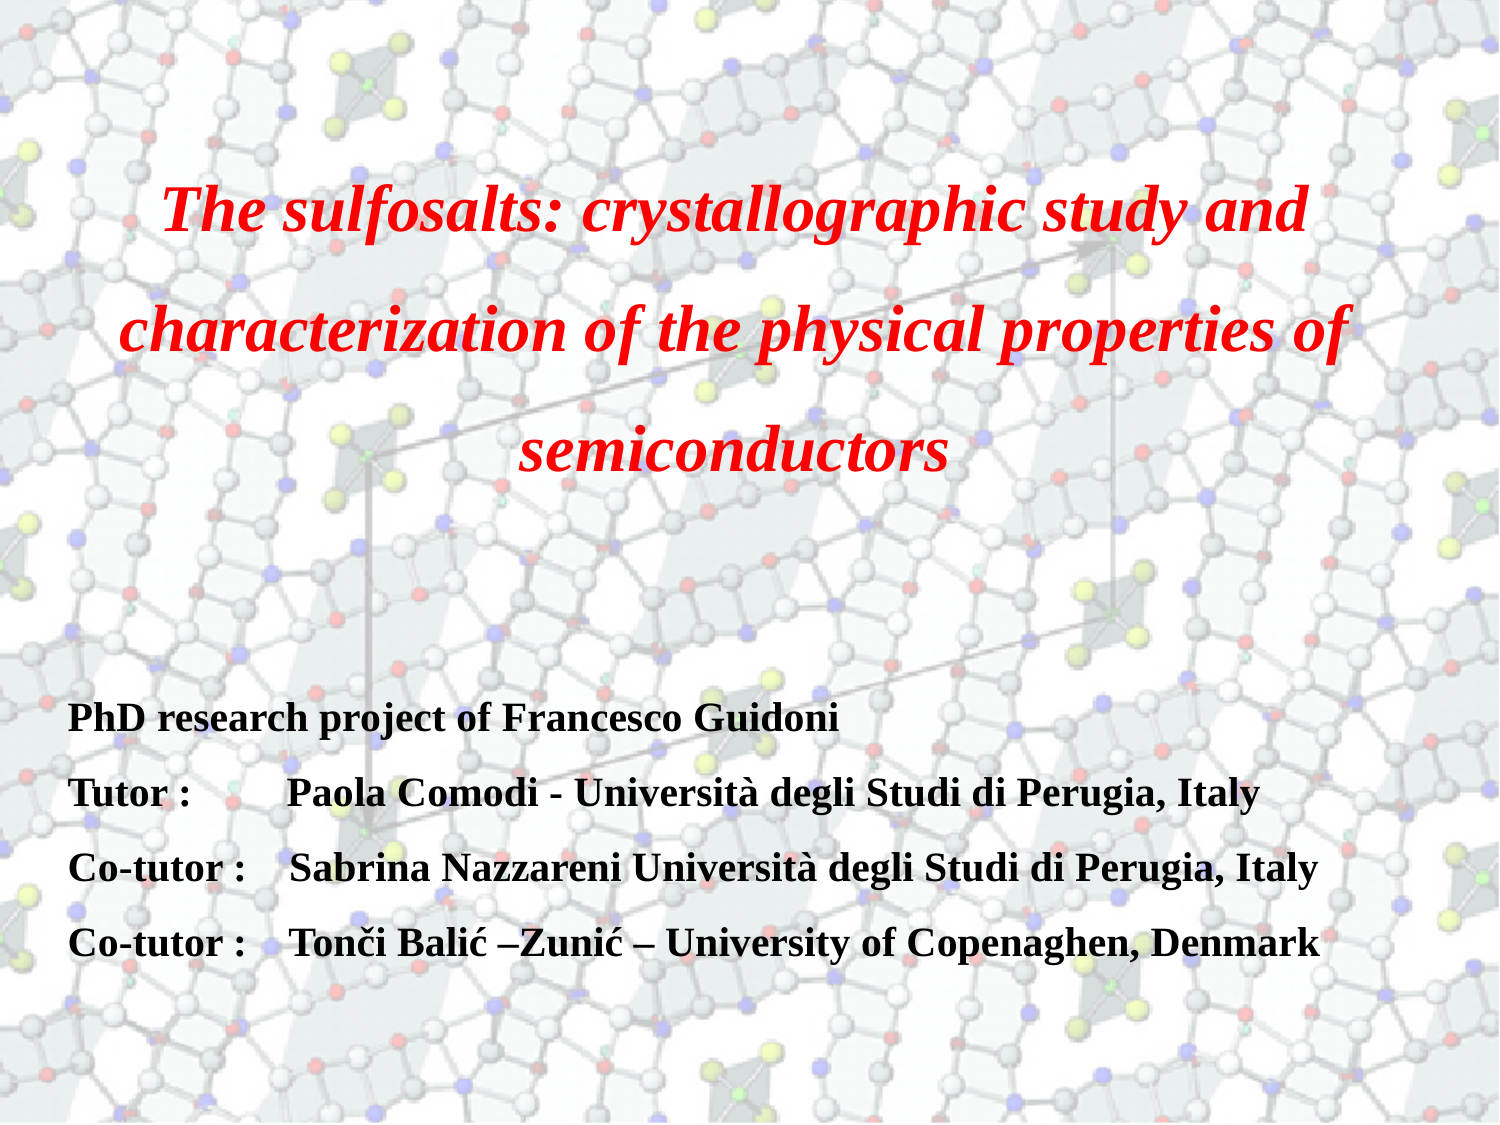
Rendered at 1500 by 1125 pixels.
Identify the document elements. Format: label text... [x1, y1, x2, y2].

text_box PhD research project of Francesco Guidoni Tutor : Paola Comodi - Università degli Studi di Perugia, Italy Co-tutor : Sabrina Nazzareni Università degli Studi di Perugia, Italy Co-tutor : Tonči Balić –Zunić – University of Copenaghen, Denmark [53, 656, 1471, 1022]
text_box The sulfosalts: crystallographic study and characterization of the physical properties of semiconductors [0, 117, 1471, 493]
